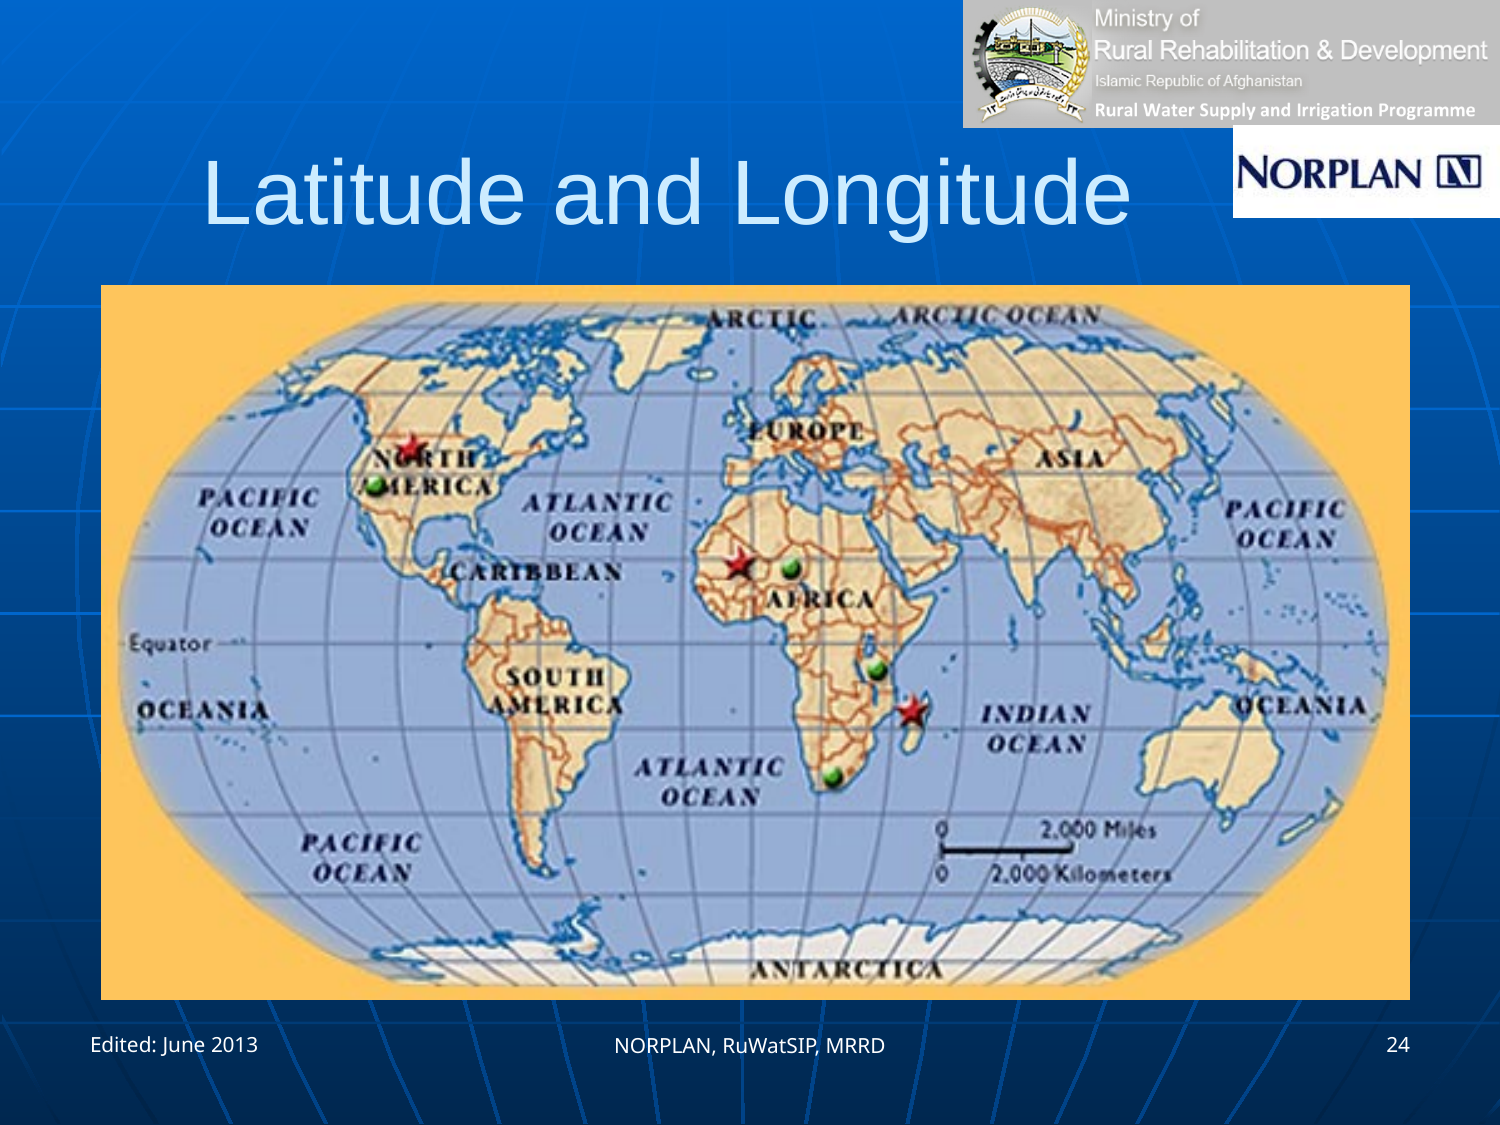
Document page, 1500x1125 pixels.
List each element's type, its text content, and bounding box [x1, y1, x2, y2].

footer NORPLAN, RuWatSIP, MRRD [512, 1024, 988, 1101]
title Latitude and Longitude [74, 93, 1262, 282]
picture [963, 0, 1500, 218]
slide_number 24 [1074, 1023, 1426, 1100]
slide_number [74, 1023, 426, 1100]
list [101, 285, 1410, 1001]
